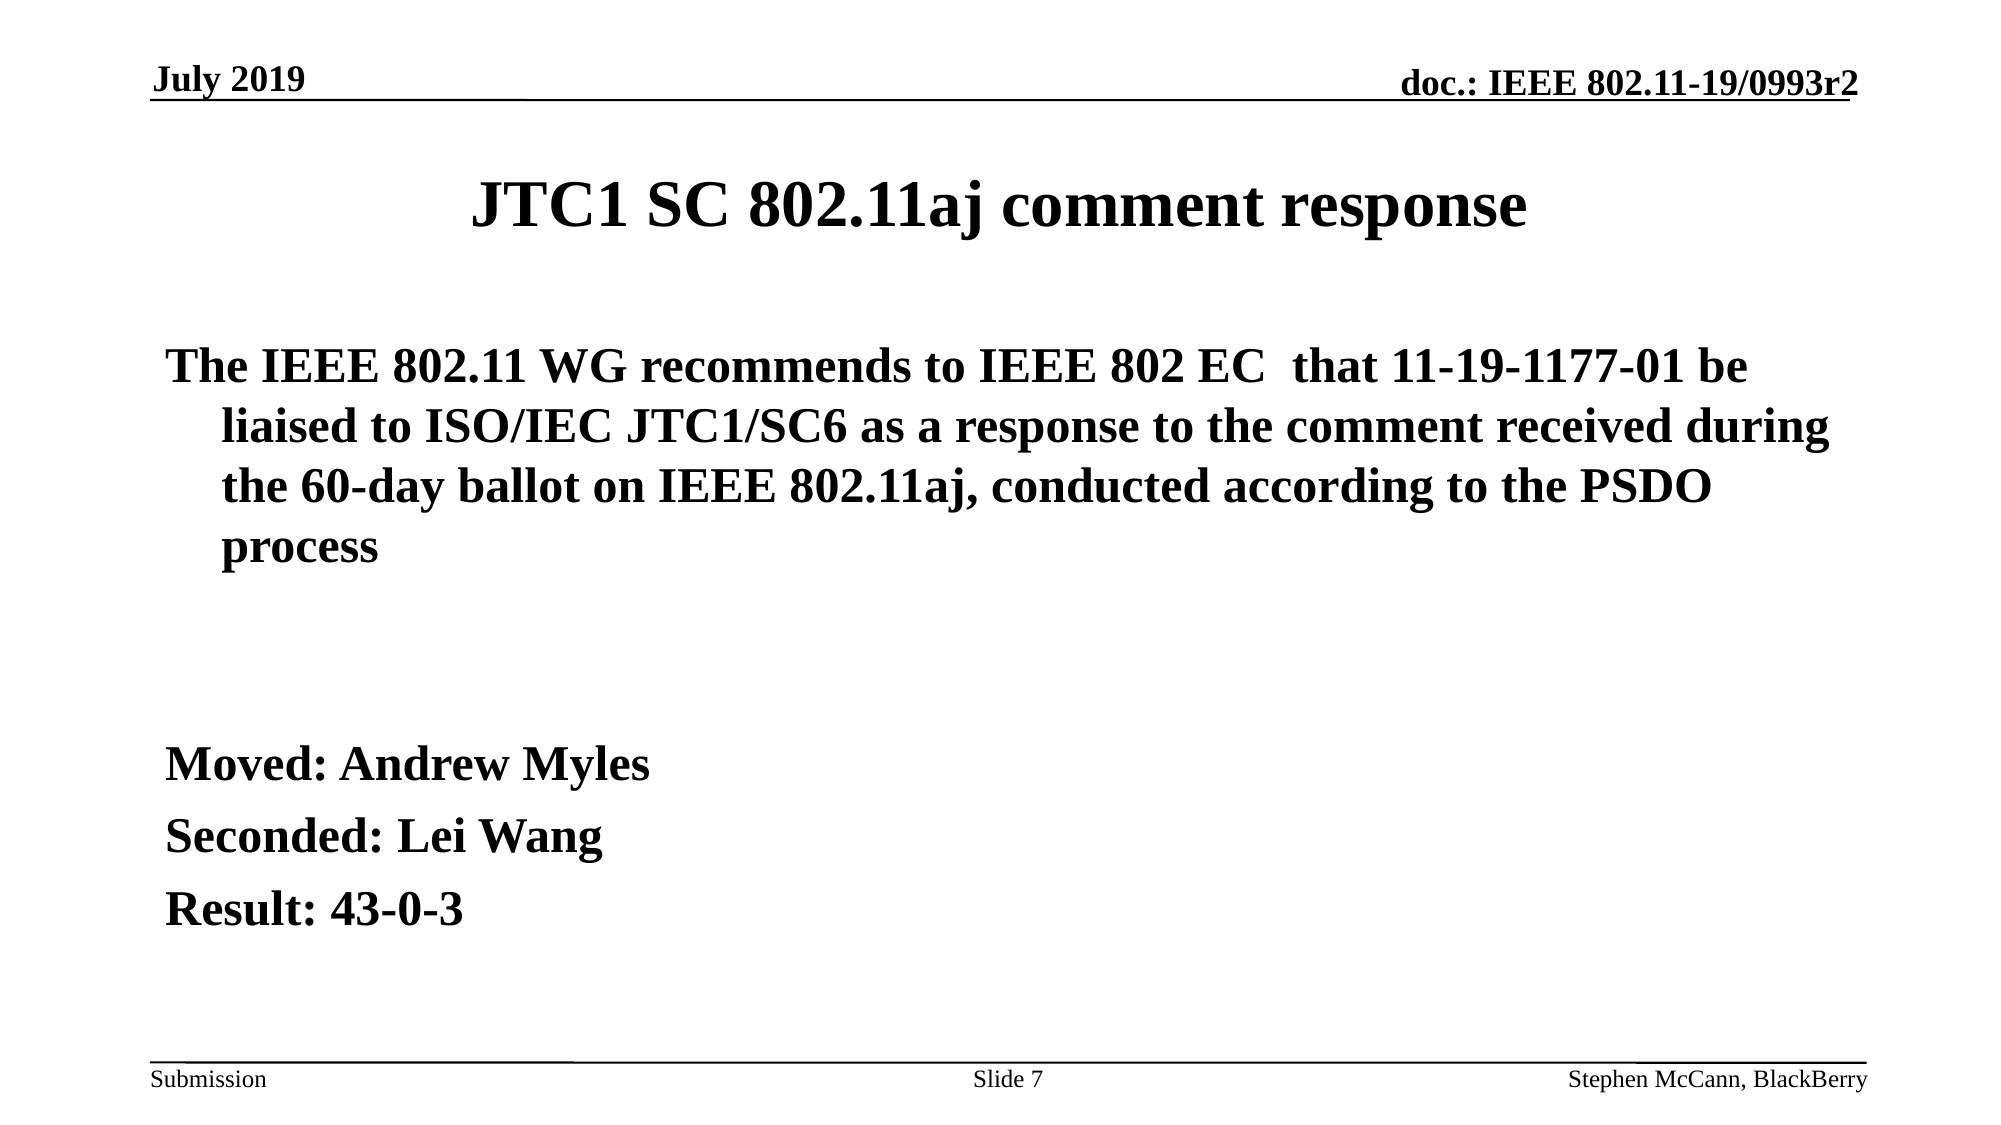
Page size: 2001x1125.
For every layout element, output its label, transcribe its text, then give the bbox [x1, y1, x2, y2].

title JTC1 SC 802.11aj comment response [149, 112, 1850, 288]
slide_number Slide 7 [950, 1061, 1067, 1123]
footer Stephen McCann, BlackBerry [1171, 1061, 1869, 1093]
list The IEEE 802.11 WG recommends to IEEE 802 EC that 11-19-1177-01 be liaised to ISO/IEC JTC1/SC6 as a response to the comment received during the 60-day ballot on IEEE 802.11aj, conducted according to the PSDO process Moved: Andrew Myles Seconded: Lei Wang Result: 43-0-3 [149, 324, 1850, 1000]
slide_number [152, 54, 563, 100]
